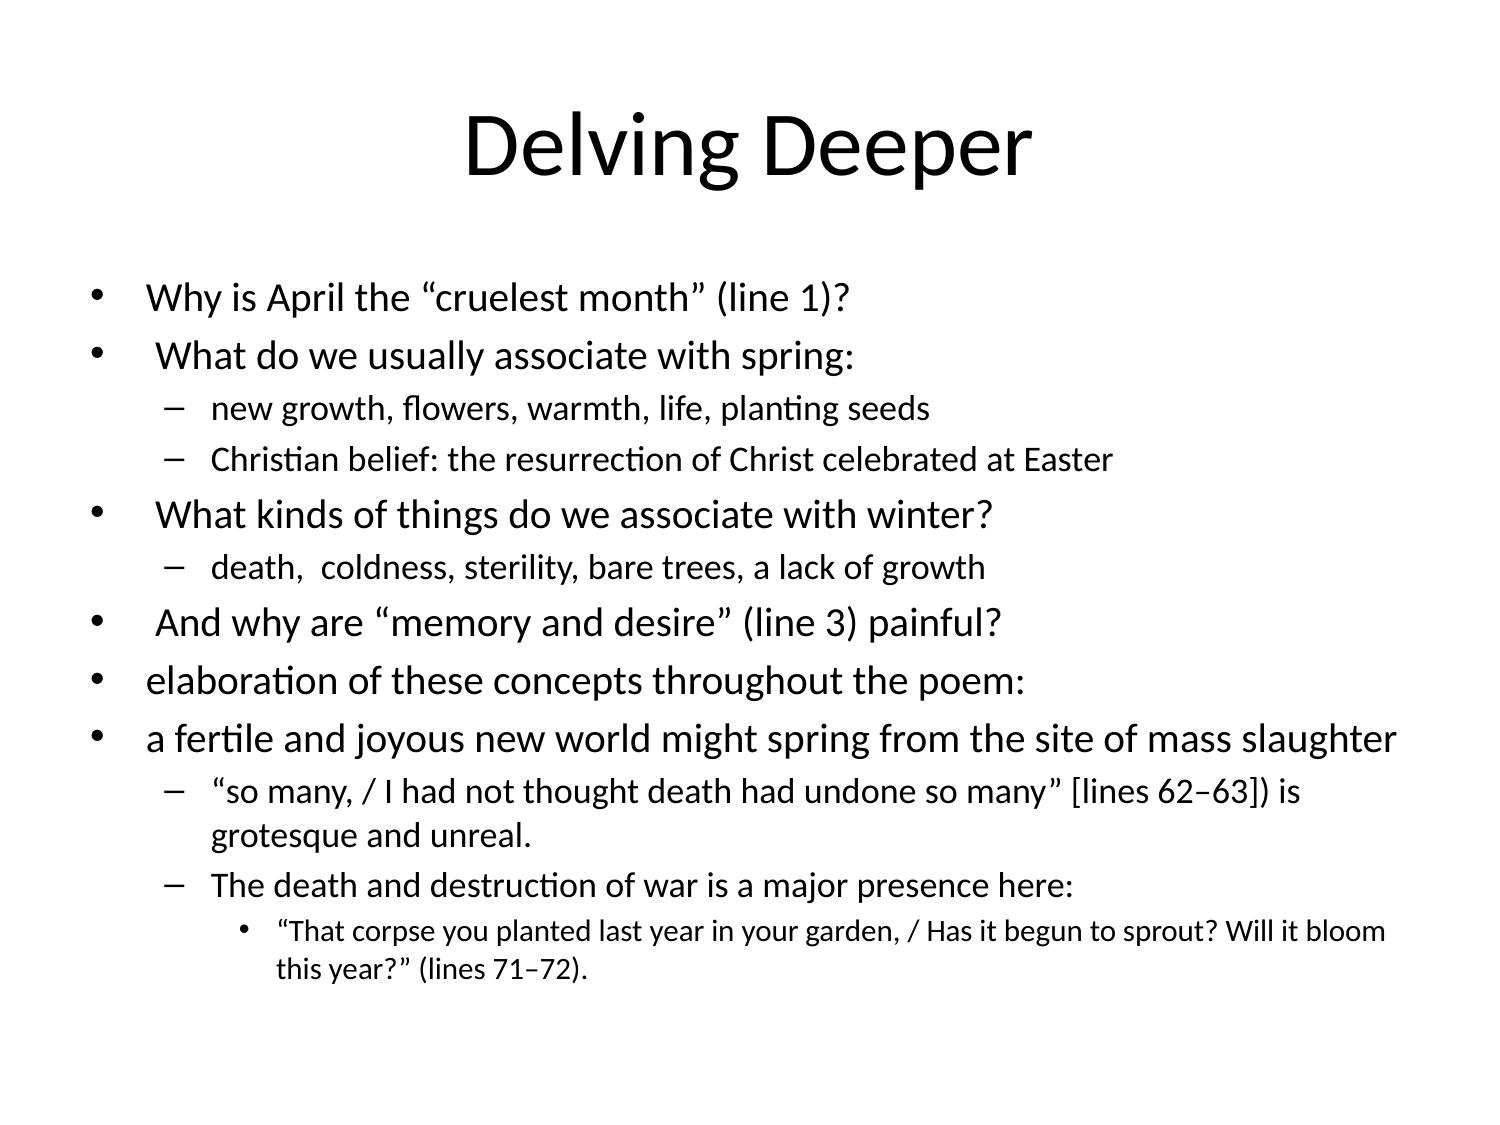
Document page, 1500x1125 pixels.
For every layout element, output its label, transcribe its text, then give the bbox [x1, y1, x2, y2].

list Why is April the “cruelest month” (line 1)? What do we usually associate with spring: new growth, flowers, warmth, life, planting seeds Christian belief: the resurrection of Christ celebrated at Easter What kinds of things do we associate with winter? death, coldness, sterility, bare trees, a lack of growth And why are “memory and desire” (line 3) painful? elaboration of these concepts throughout the poem: a fertile and joyous new world might spring from the site of mass slaughter “so many, / I had not thought death had undone so many” [lines 62–63]) is grotesque and unreal. The death and destruction of war is a major presence here: “That corpse you planted last year in your garden, / Has it begun to sprout? Will it bloom this year?” (lines 71–72). [75, 262, 1425, 1005]
title Delving Deeper [75, 45, 1425, 233]
